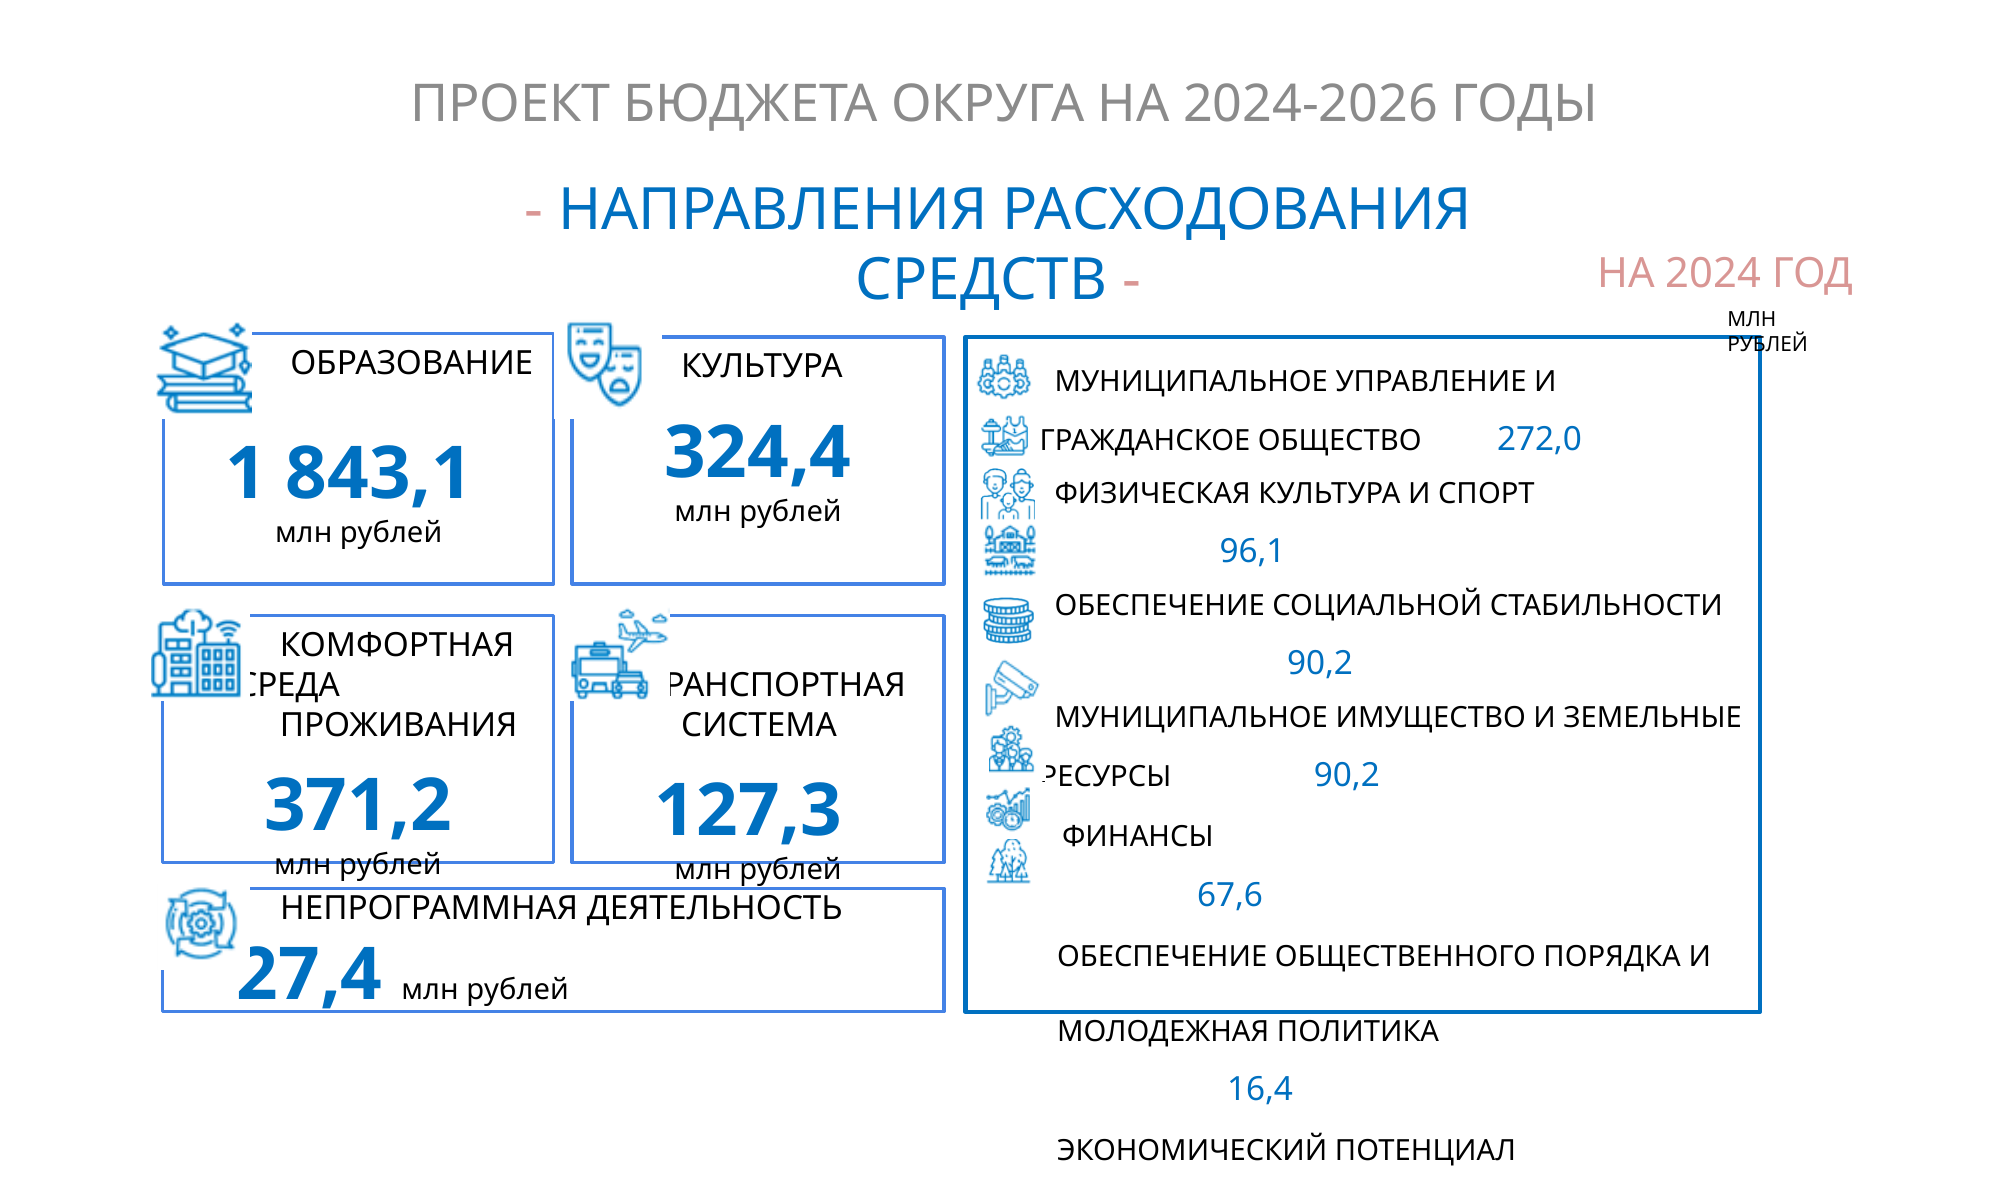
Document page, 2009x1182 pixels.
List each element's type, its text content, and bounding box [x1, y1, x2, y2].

text_box КОМФОРТНАЯ СРЕДА ПРОЖИВАНИЯ 371,2 млн рублей [160, 614, 556, 865]
picture [975, 587, 1049, 781]
text_box КУЛЬТУРА 324,4 млн рублей [570, 335, 946, 586]
text_box НА 2024 ГОД [1571, 238, 1879, 304]
picture [569, 605, 670, 701]
picture [984, 782, 1045, 889]
text_box ОБРАЗОВАНИЕ 1 843,1 млн рублей [162, 332, 556, 586]
text_box НЕПРОГРАММНАЯ ДЕЯТЕЛЬНОСТЬ 27,4 млн рублей [160, 886, 946, 1014]
picture [979, 413, 1035, 464]
picture [979, 468, 1049, 583]
picture [156, 322, 253, 419]
text_box МУНИЦИПАЛЬНОЕ УПРАВЛЕНИЕ И ГРАЖДАНСКОЕ ОБЩЕСТВО 272,0 ФИЗИЧЕСКАЯ КУЛЬТУРА И СПОРТ 96,1 ОБЕСПЕЧЕНИЕ СОЦИАЛЬНОЙ СТАБИЛЬНОСТИ 90,2 МУНИЦИПАЛЬНОЕ ИМУЩЕСТВО И ЗЕМЕЛЬНЫЕ РЕСУРСЫ 90,2 ФИНАНСЫ 67,6 ОБЕСПЕЧЕНИЕ ОБЩЕСТВЕННОГО ПОРЯДКА И БЕЗОПАСНОСТИ НАСЕЛЕНИЯ 32,3 МОЛОДЕЖНАЯ ПОЛИТИКА 16,4 ЭКОНОМИЧЕСКИЙ ПОТЕНЦИАЛ 1,1 ЭНЕРГОСБЕРЕЖЕНИЕ И ПОВЫШЕНИЕ ЭНЕРГОЭФФЕКТИВНОСТИ 0,8 [963, 335, 1762, 1014]
text_box МЛН РУБЛЕЙ [1712, 298, 1855, 364]
picture [554, 309, 662, 419]
text_box ТРАНСПОРТНАЯ СИСТЕМА 127,3 млн рублей [570, 614, 946, 865]
text_box - НАПРАВЛЕНИЯ РАСХОДОВАНИЯ СРЕДСТВ - [448, 164, 1548, 319]
picture [151, 600, 250, 701]
text_box Налог на доходы физических лиц 68,6% [181, 874, 655, 886]
picture [156, 884, 250, 970]
title ПРОЕКТ БЮДЖЕТА ОКРУГА НА 2024-2026 ГОДЫ [100, 47, 1908, 154]
picture [973, 346, 1038, 411]
